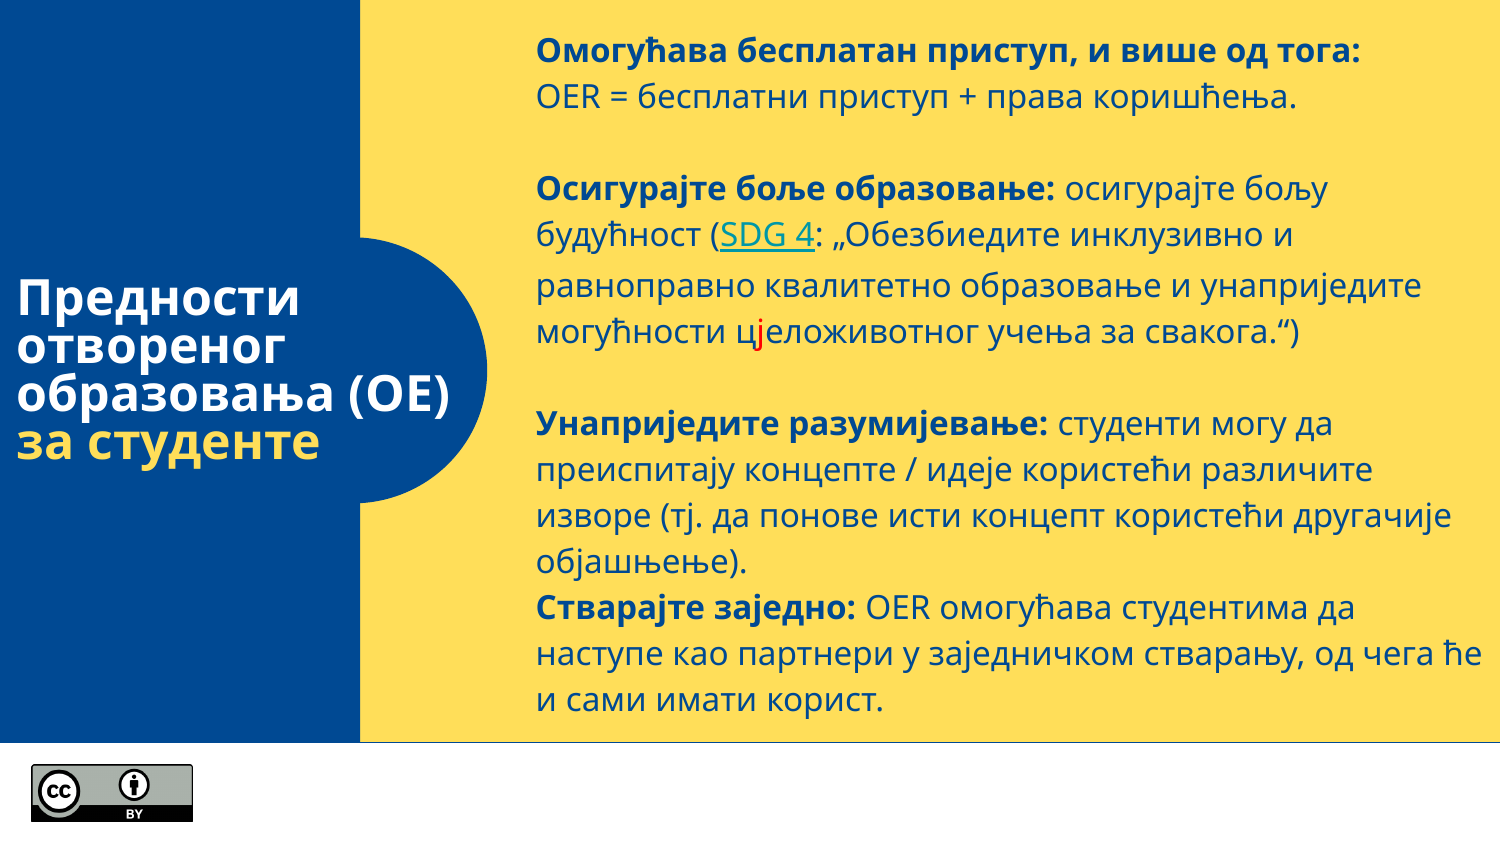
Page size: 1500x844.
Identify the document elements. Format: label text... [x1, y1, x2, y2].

text_box Предности отвореног образовања (ОЕ) за студенте [1, 262, 488, 485]
text_box [274, 237, 431, 262]
text_box [0, 750, 1500, 844]
text_box [284, 485, 421, 504]
picture [31, 764, 193, 822]
text_box [0, 0, 361, 742]
text_box Омогућава бесплатан приступ, и више од тога: OER = бесплатни приступ + права коришћења. Осигурајте боље образовање: осигурајте бољу будућност (SDG 4: „Обезбиедите инклузивно и равноправно квалитетно образовање и унаприједите могућности цјеложивотног учења за свакога.“) Унаприједите разумијевање: студенти могу да преиспитају концепте / идеје користећи различите изворе (тј. да понове исти концепт користећи другачије објашњење). Стварајте заједно: OER омогућава студентима да наступе као партнери у заједничком стварању, од чега ће и сами имати корист. [520, 8, 1500, 733]
